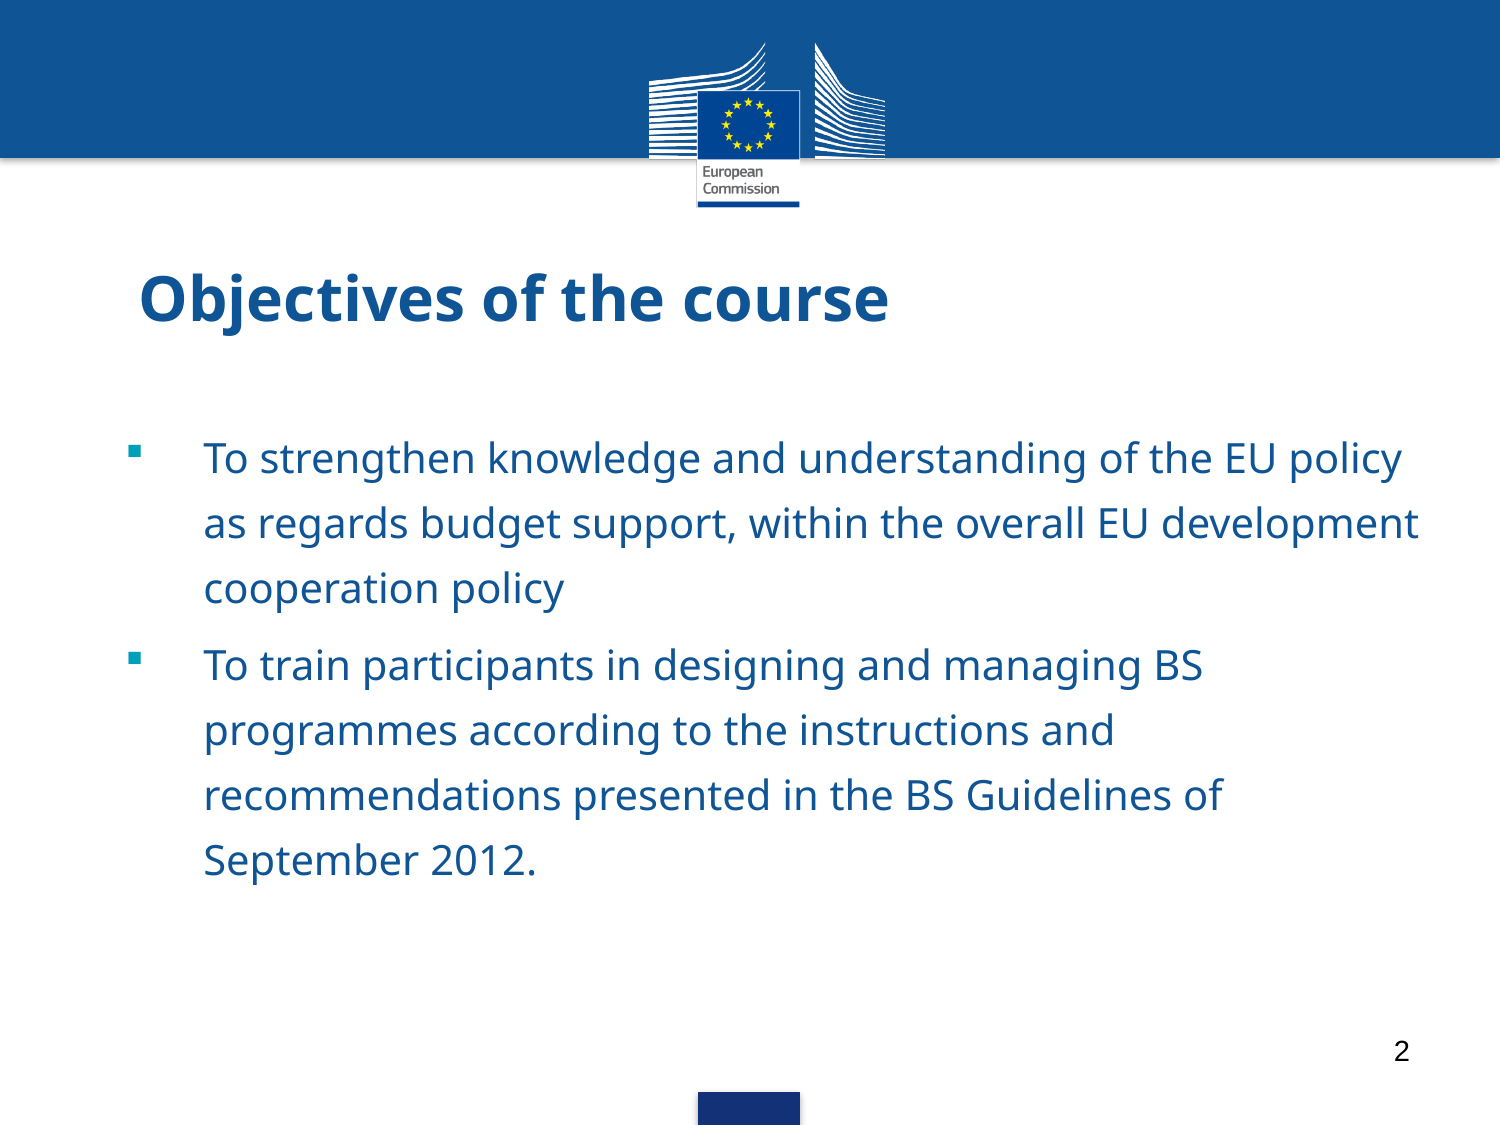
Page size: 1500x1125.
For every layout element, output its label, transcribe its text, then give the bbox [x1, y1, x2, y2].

list To strengthen knowledge and understanding of the EU policy as regards budget support, within the overall EU development cooperation policy To train participants in designing and managing BS programmes according to the instructions and recommendations presented in the BS Guidelines of September 2012. [34, 408, 1466, 1020]
slide_number 2 [1074, 1024, 1426, 1103]
title Objectives of the course [64, 219, 1416, 374]
picture [649, 42, 885, 208]
